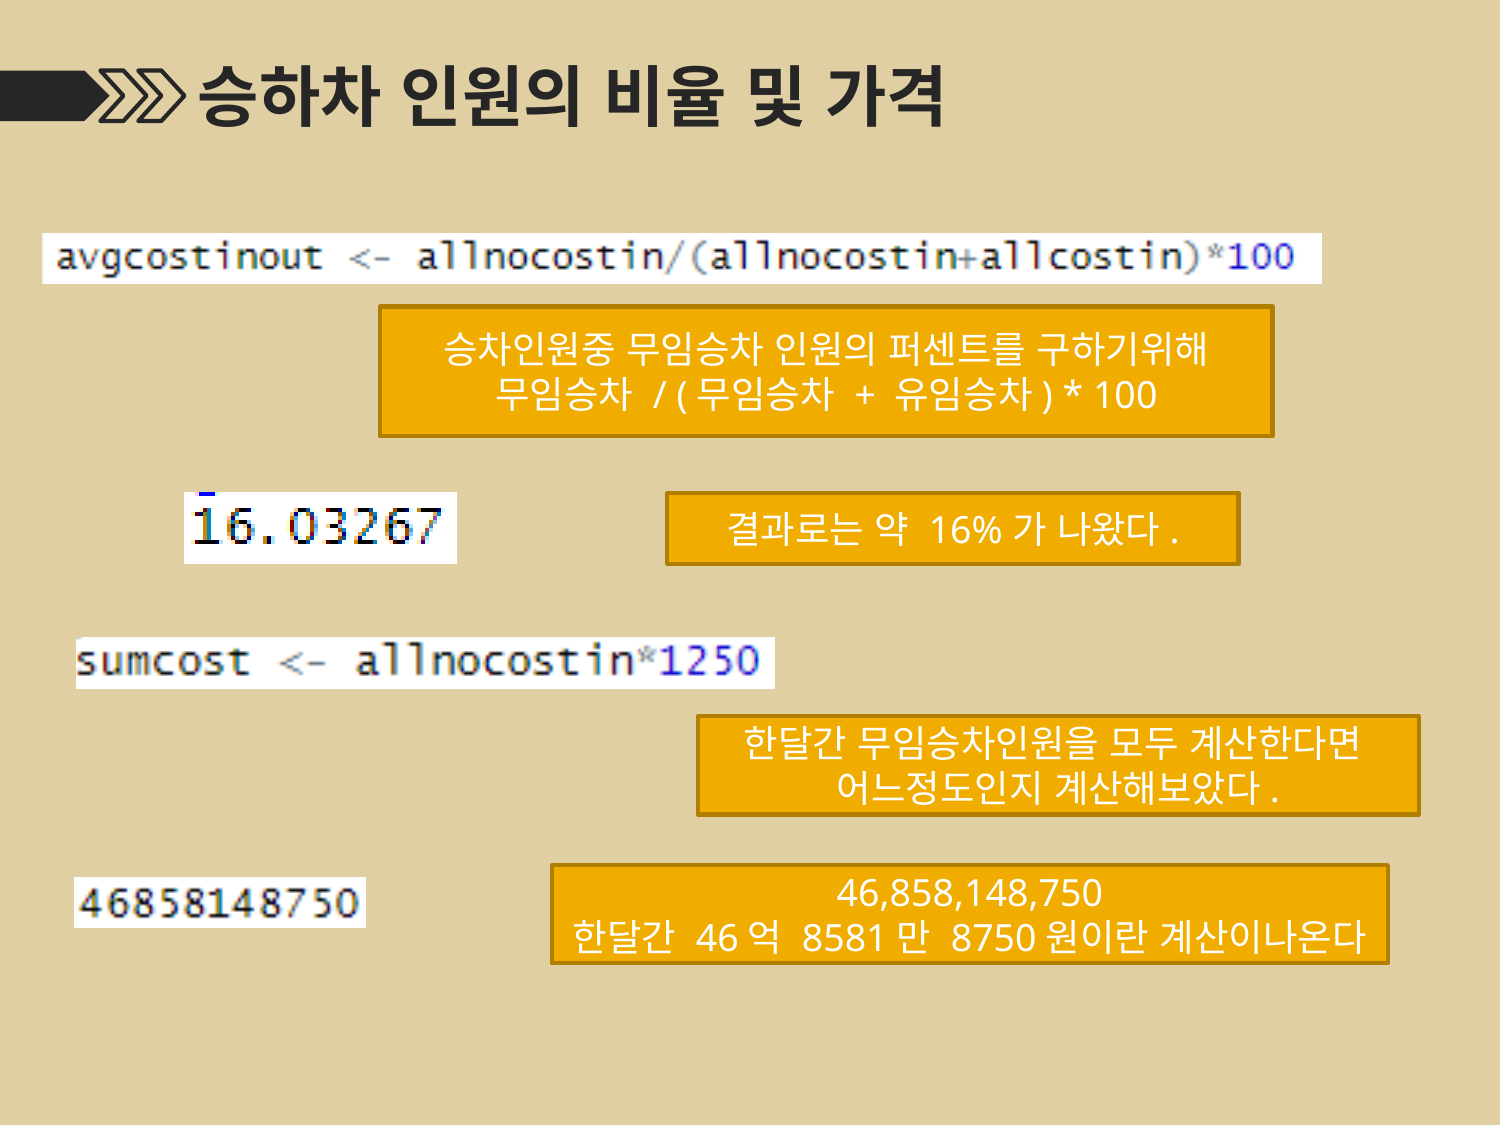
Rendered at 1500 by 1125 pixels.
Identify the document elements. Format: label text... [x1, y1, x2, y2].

text_box [136, 68, 187, 124]
picture [184, 492, 457, 565]
picture [74, 877, 366, 929]
text_box 한달간 무임승차인원을 모두 계산한다면 어느정도인지 계산해보았다. [696, 714, 1421, 817]
picture [42, 233, 1323, 285]
text_box 승하차 인원의 비율 및 가격 [182, 47, 1046, 143]
text_box 결과로는 약 16%가 나왔다. [665, 491, 1241, 566]
text_box 46,858,148,750 한달간 46억 8581만 8750원이란 계산이나온다 [550, 863, 1390, 965]
picture [76, 637, 775, 689]
text_box [0, 68, 112, 124]
text_box 승차인원중 무임승차 인원의 퍼센트를 구하기위해 무임승차 / (무임승차 + 유임승차) * 100 [378, 304, 1275, 438]
text_box [98, 68, 149, 124]
